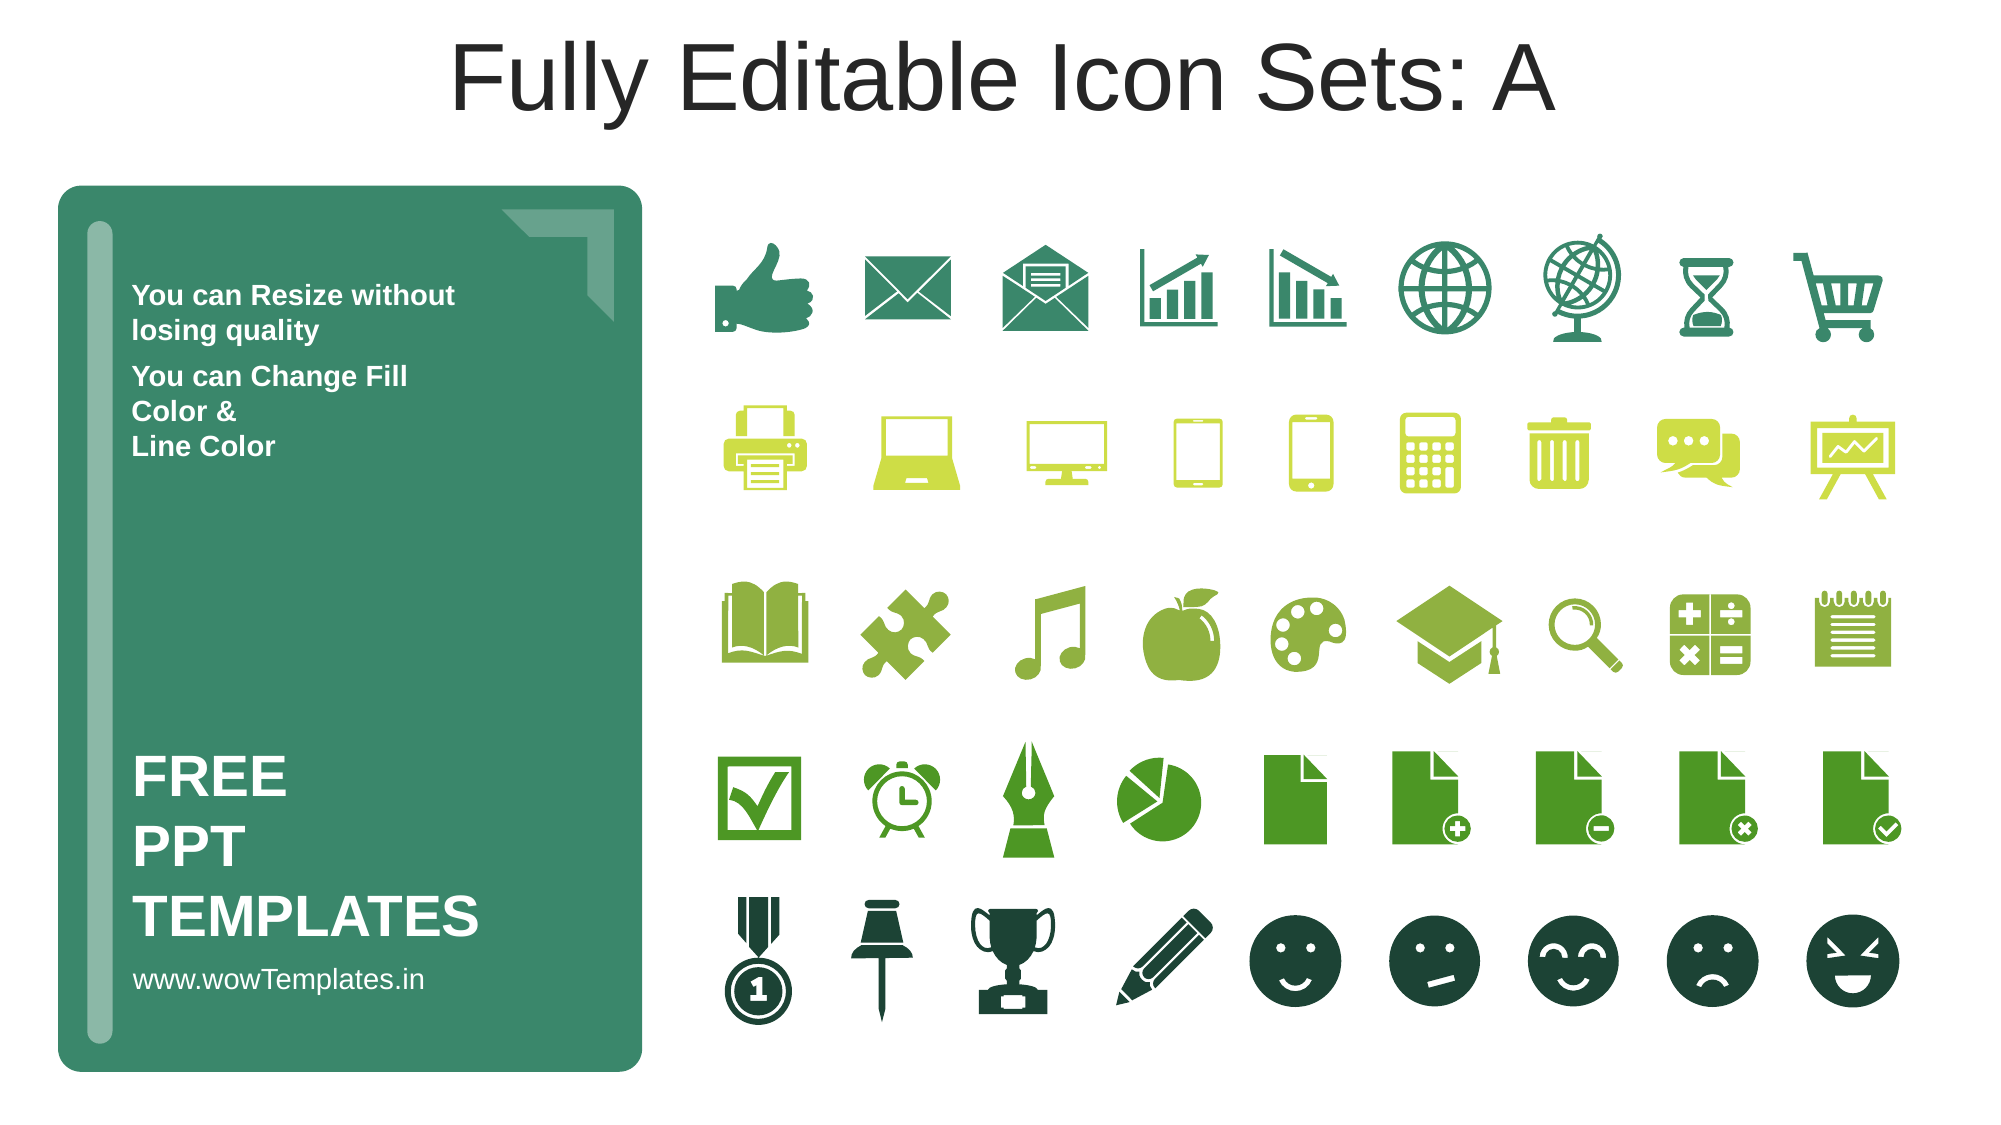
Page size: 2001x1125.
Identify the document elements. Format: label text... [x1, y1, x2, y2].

text_box [1542, 232, 1623, 343]
text_box [1388, 914, 1482, 1008]
text_box [862, 760, 942, 839]
text_box [1809, 413, 1897, 501]
text_box [1792, 251, 1884, 344]
text_box [1526, 416, 1592, 490]
text_box [858, 588, 953, 682]
text_box [717, 756, 802, 841]
text_box [862, 255, 954, 321]
text_box [1813, 589, 1893, 668]
text_box [1534, 748, 1616, 846]
text_box [1394, 584, 1505, 686]
text_box [722, 404, 809, 492]
text_box [1172, 417, 1224, 489]
text_box [1263, 752, 1330, 845]
text_box [849, 898, 915, 1023]
text_box [1278, 247, 1341, 320]
text_box [1114, 907, 1214, 1007]
text_box [1000, 243, 1091, 332]
text_box [1025, 420, 1109, 487]
text_box [1398, 411, 1462, 495]
list Fully Editable Icon Sets: A [53, 20, 1952, 140]
text_box [872, 415, 962, 491]
text_box [1116, 756, 1203, 843]
text_box [1665, 914, 1760, 1009]
text_box [720, 580, 810, 664]
text_box [1805, 913, 1901, 1009]
text_box [970, 906, 1057, 1016]
text_box [723, 896, 794, 1026]
text_box [1139, 248, 1219, 327]
text_box [1656, 417, 1741, 489]
text_box [1668, 593, 1752, 677]
text_box [1678, 748, 1759, 846]
text_box [1014, 584, 1087, 681]
text_box [1269, 596, 1348, 673]
text_box [1141, 587, 1222, 682]
text_box [1000, 741, 1057, 859]
text_box [1248, 914, 1343, 1009]
text_box [1287, 413, 1335, 493]
text_box [1391, 748, 1472, 846]
text_box [1397, 240, 1493, 336]
text_box [1526, 914, 1620, 1008]
text_box [1821, 748, 1903, 846]
text_box [1547, 597, 1625, 674]
text_box [1268, 248, 1348, 328]
text_box [714, 241, 815, 334]
text_box [1678, 256, 1735, 338]
